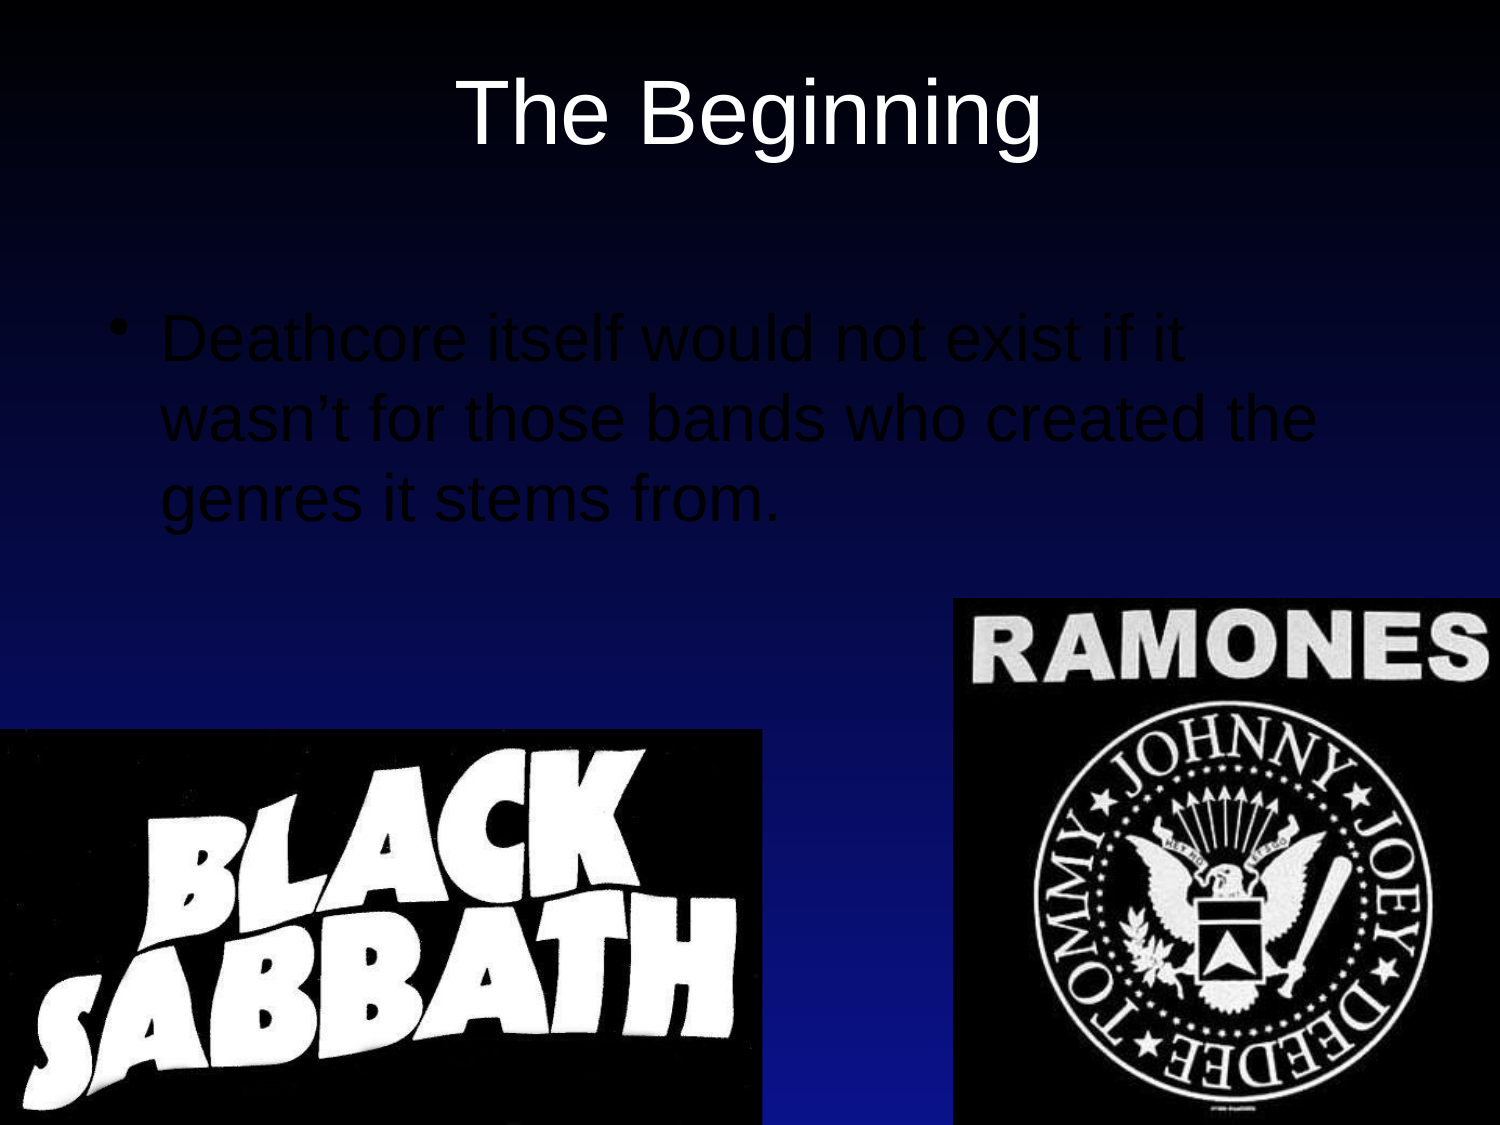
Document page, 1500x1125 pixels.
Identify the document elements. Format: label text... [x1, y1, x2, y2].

title The Beginning [74, 44, 1426, 249]
text_box [953, 598, 1500, 1125]
text_box [0, 729, 763, 1125]
list Deathcore itself would not exist if it wasn’t for those bands who created the genres it stems from. [74, 287, 1401, 941]
